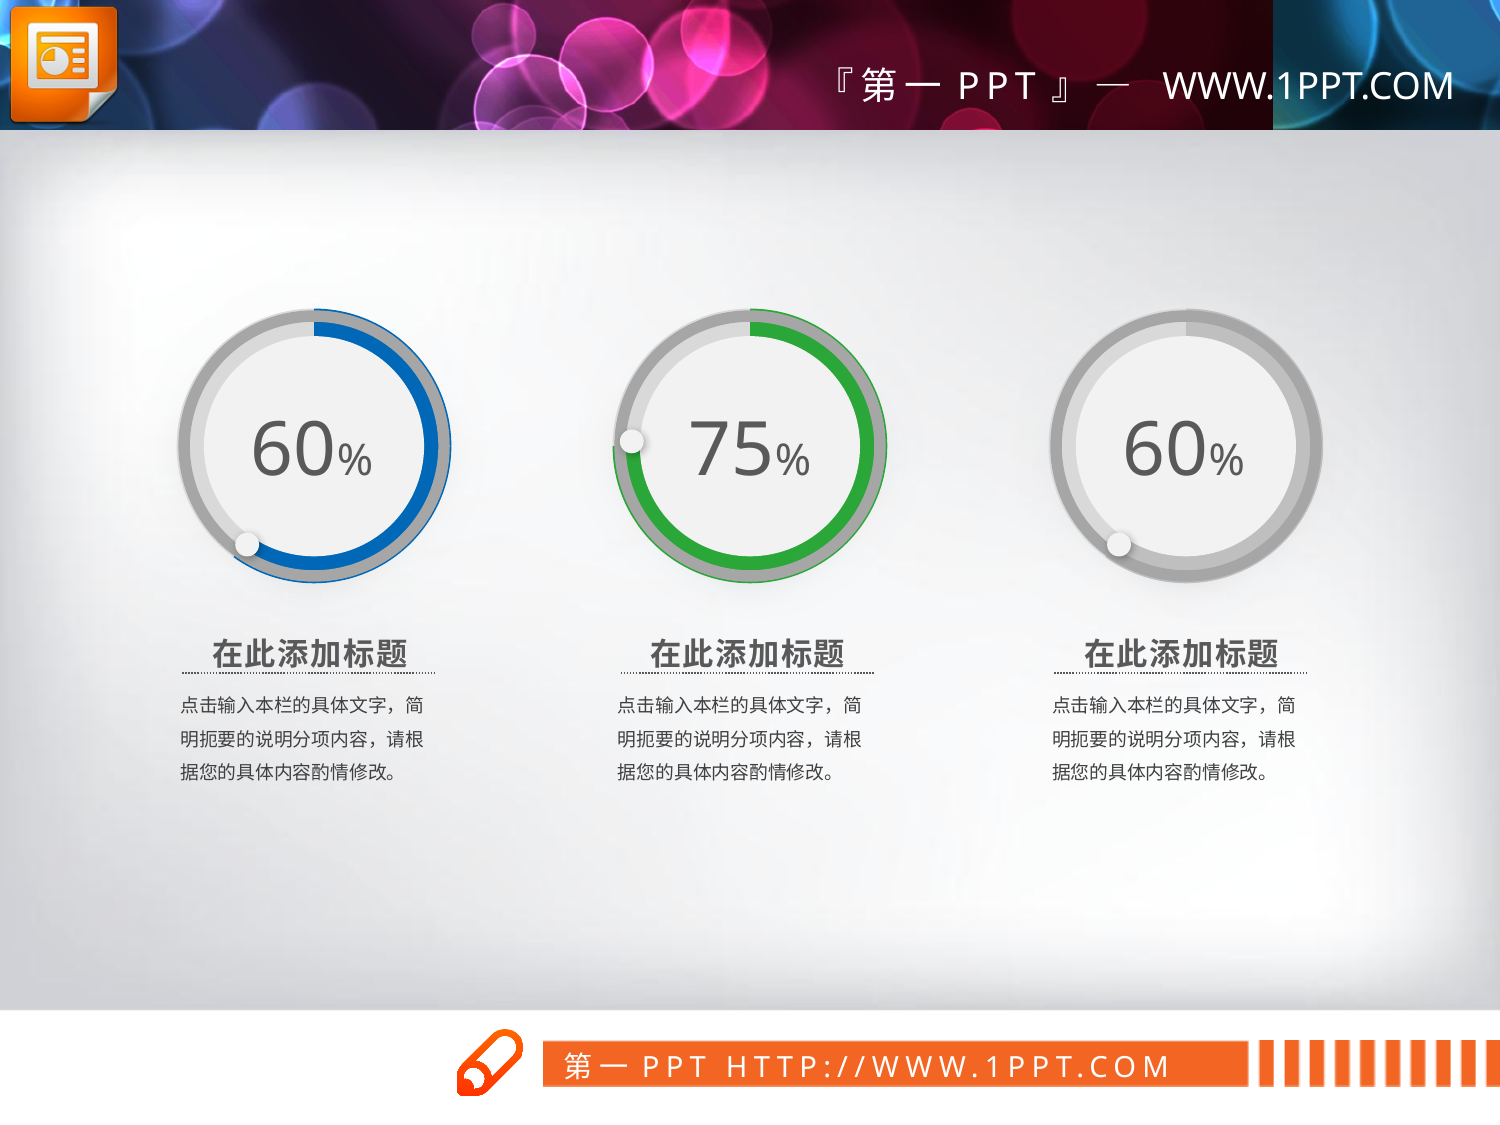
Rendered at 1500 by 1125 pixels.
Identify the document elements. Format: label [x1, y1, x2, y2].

text_box [129, 260, 499, 631]
picture [543, 1040, 1500, 1087]
text_box [165, 626, 455, 793]
text_box [1036, 626, 1327, 793]
picture [0, 0, 1500, 1012]
text_box [1000, 260, 1371, 631]
text_box [565, 260, 935, 631]
text_box [602, 626, 893, 793]
